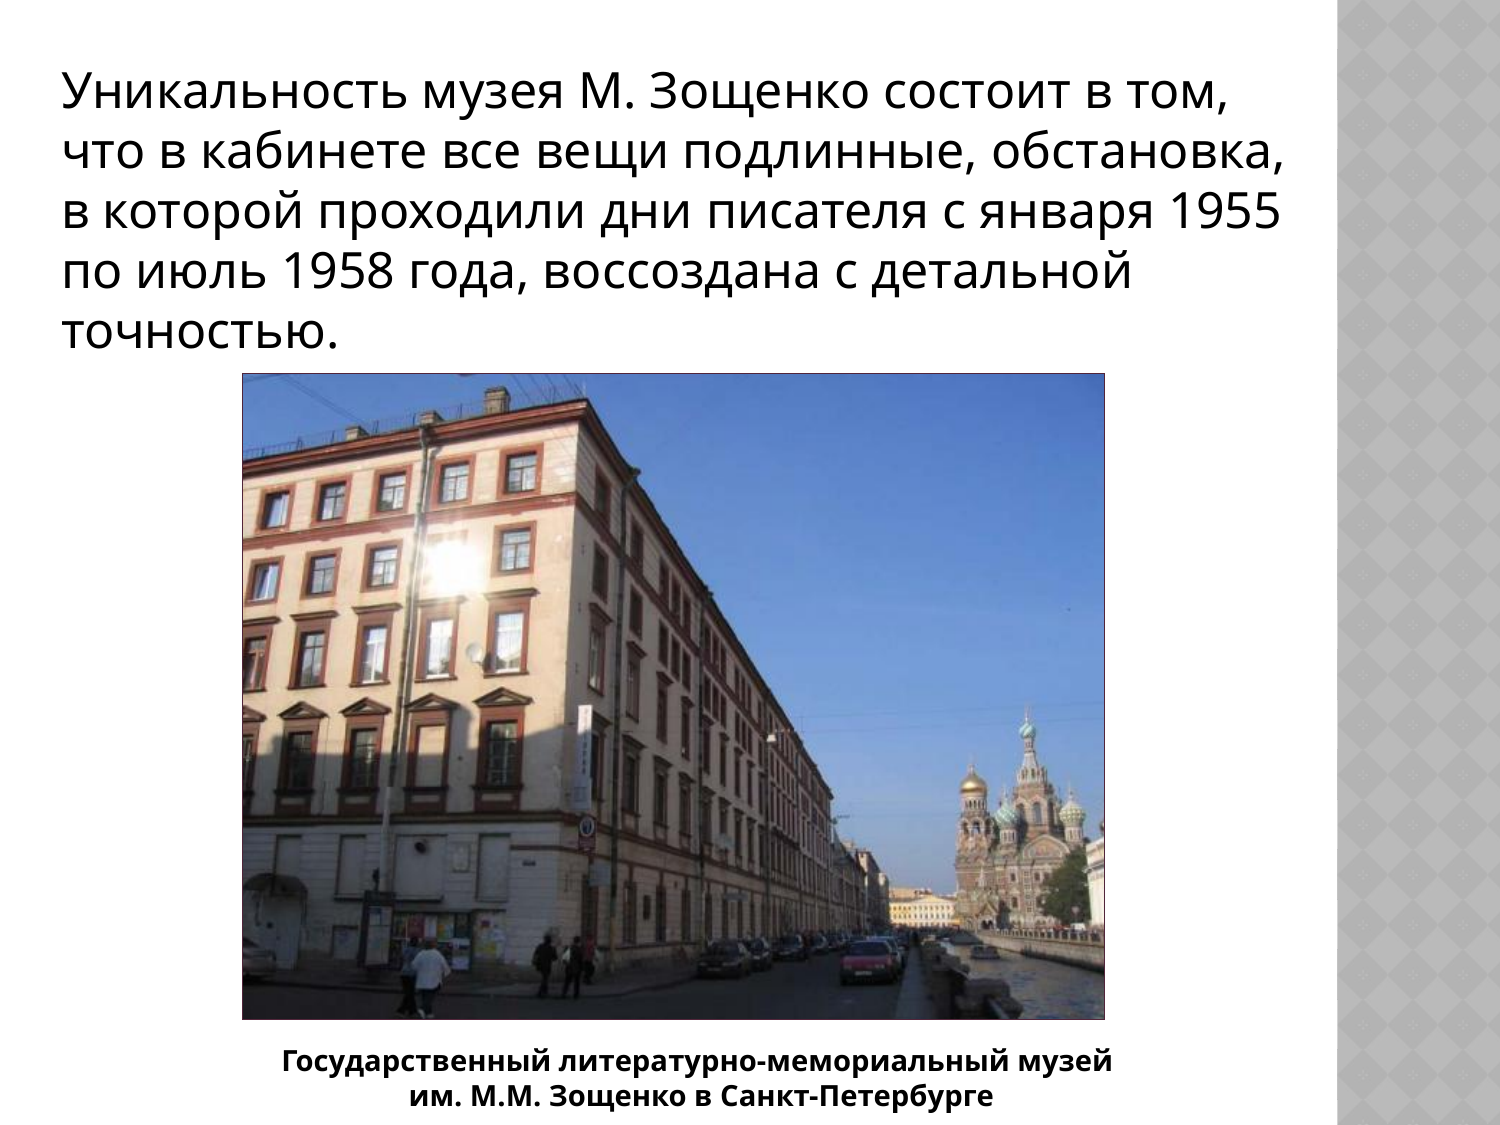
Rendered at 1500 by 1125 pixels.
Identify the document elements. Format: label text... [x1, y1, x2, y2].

picture [241, 372, 1105, 1021]
text_box Уникальность музея М. Зощенко состоит в том, что в кабинете все вещи подлинные, обстановка, в которой проходили дни писателя с января 1955 по июль 1958 года, воссоздана с детальной точностью. [46, 50, 1322, 366]
text_box Государственный литературно-мемориальный музей им. М.М. Зощенко в Санкт-Петербурге [226, 1034, 1177, 1120]
